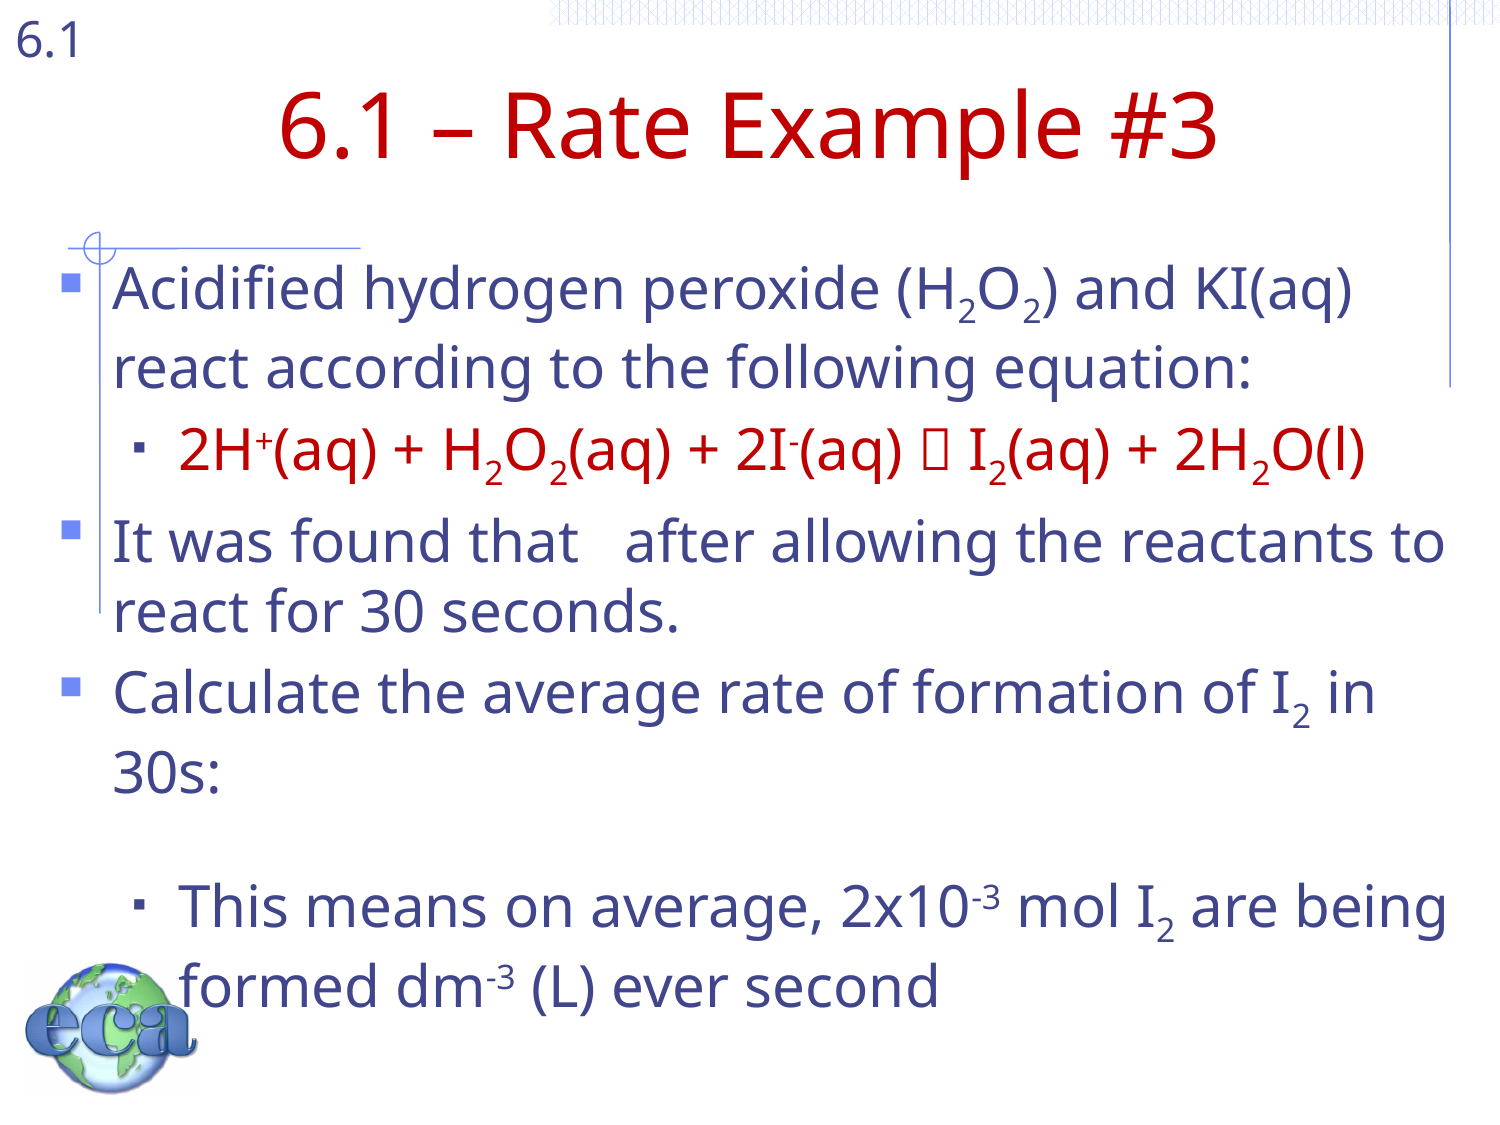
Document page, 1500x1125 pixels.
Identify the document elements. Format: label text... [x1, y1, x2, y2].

title 6.1 – Rate Example #3 [17, 49, 1483, 185]
picture [23, 960, 200, 1096]
